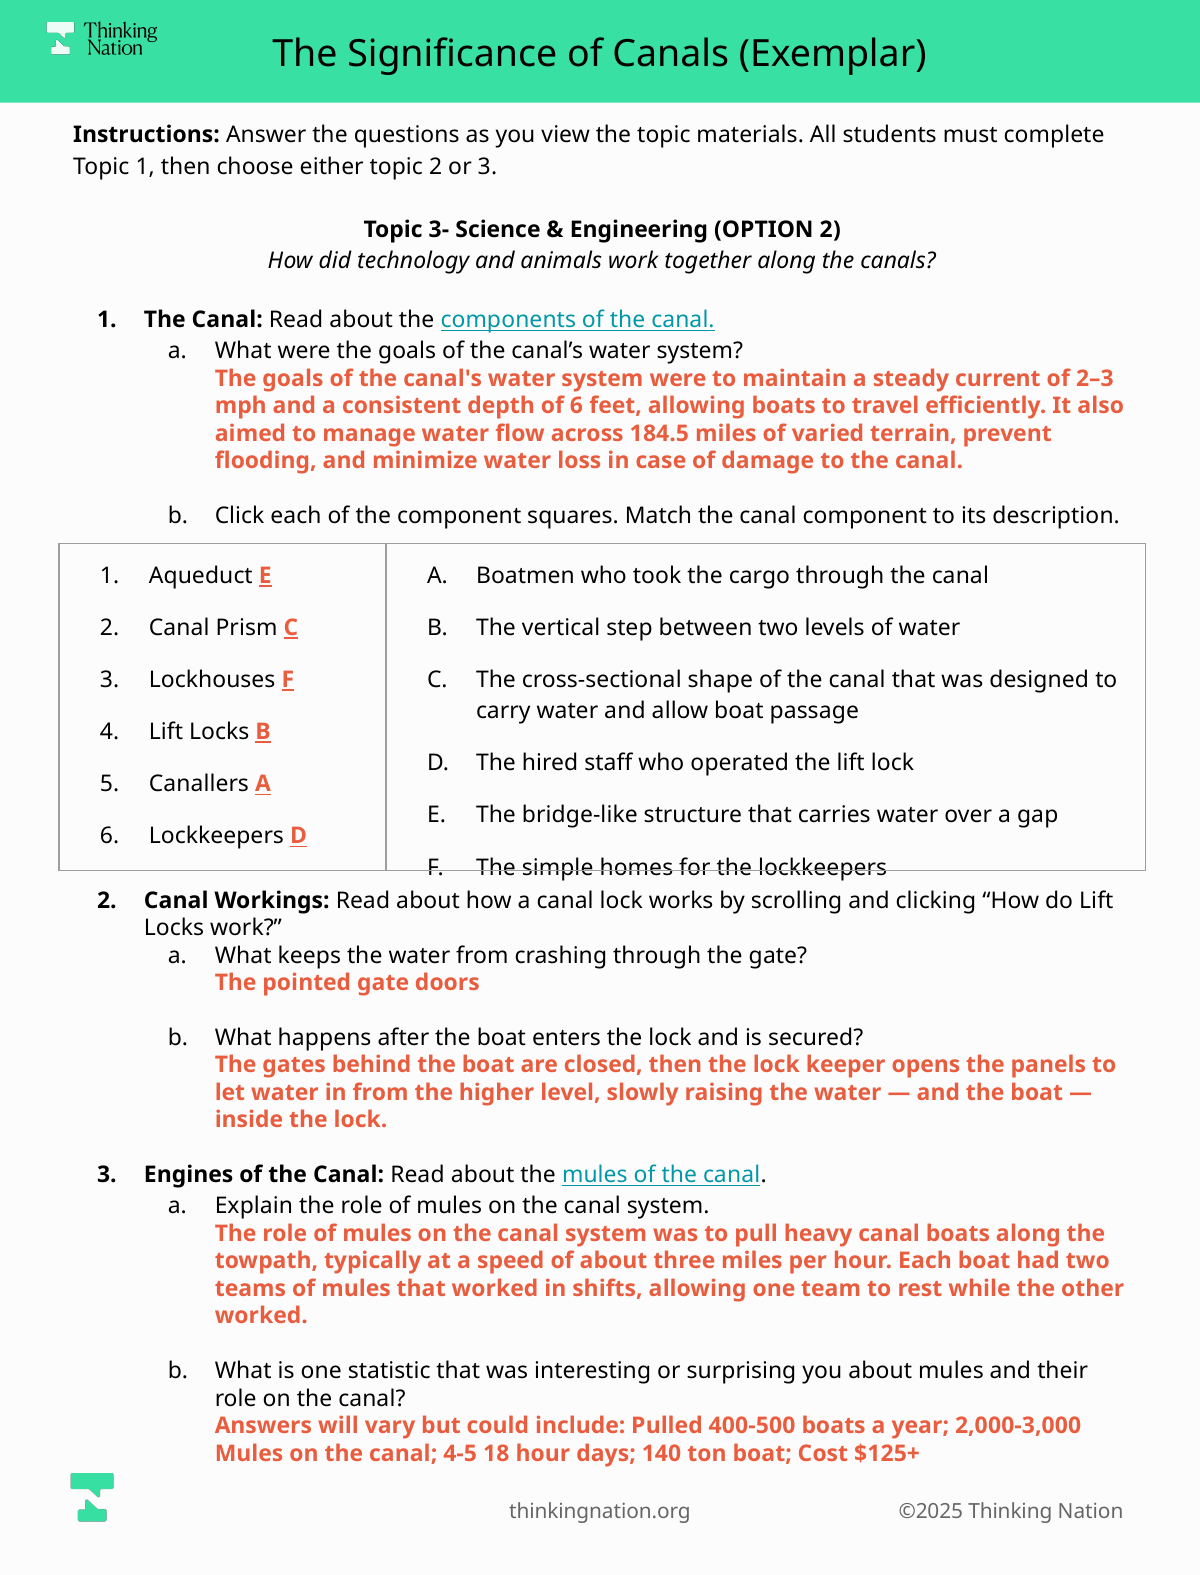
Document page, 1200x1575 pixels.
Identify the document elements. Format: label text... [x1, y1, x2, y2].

text_box Instructions: Answer the questions as you view the topic materials. All students must complete Topic 1, then choose either topic 2 or 3. Topic 3- Science & Engineering (OPTION 2) How did technology and animals work together along the canals? The Canal: Read about the components of the canal. What were the goals of the canal’s water system? The goals of the canal's water system were to maintain a steady current of 2–3 mph and a consistent depth of 6 feet, allowing boats to travel efficiently. It also aimed to manage water flow across 184.5 miles of varied terrain, prevent flooding, and minimize water loss in case of damage to the canal. Click each of the component squares. Match the canal component to its description. Canal Workings: Read about how a canal lock works by scrolling and clicking “How do Lift Locks work?” What keeps the water from crashing through the gate? The pointed gate doors What happens after the boat enters the lock and is secured? The gates behind the boat are closed, then the lock keeper opens the panels to let water in from the higher level, slowly raising the water — and the boat — inside the lock. Engines of the Canal: Read about the mules of the canal. Explain the role of mules on the canal system. The role of mules on the canal system was to pull heavy canal boats along the towpath, typically at a speed of about three miles per hour. Each boat had two teams of mules that worked in shifts, allowing one team to rest while the other worked. What is one statistic that was interesting or surprising you about mules and their role on the canal? Answers will vary but could include: Pulled 400-500 boats a year; 2,000-3,000 Mules on the canal; 4-5 18 hour days; 140 ton boat; Cost $125+ [58, 871, 1146, 1480]
picture [58, 1463, 126, 1531]
text_box The Significance of Canals (Exemplar) [0, 0, 1200, 103]
text_box ©2025 Thinking Nation [854, 1483, 1139, 1532]
text_box thinkingnation.org [457, 1483, 742, 1532]
picture [34, 11, 162, 65]
table_header Boatmen who took the cargo through the canal The vertical step between two levels of water The cross-sectional shape of the canal that was designed to carry water and allow boat passage The hired staff who operated the lift lock The bridge-like structure that carries water over a gap The simple homes for the lockkeepers [387, 544, 1145, 870]
text_box Instructions: Answer the questions as you view the topic materials. All students must complete Topic 1, then choose either topic 2 or 3. Topic 3- Science & Engineering (OPTION 2) How did technology and animals work together along the canals? The Canal: Read about the components of the canal. What were the goals of the canal’s water system? The goals of the canal's water system were to maintain a steady current of 2–3 mph and a consistent depth of 6 feet, allowing boats to travel efficiently. It also aimed to manage water flow across 184.5 miles of varied terrain, prevent flooding, and minimize water loss in case of damage to the canal. Click each of the component squares. Match the canal component to its description. Canal Workings: Read about how a canal lock works by scrolling and clicking “How do Lift Locks work?” What keeps the water from crashing through the gate? The pointed gate doors What happens after the boat enters the lock and is secured? The gates behind the boat are closed, then the lock keeper opens the panels to let water in from the higher level, slowly raising the water — and the boat — inside the lock. Engines of the Canal: Read about the mules of the canal. Explain the role of mules on the canal system. The role of mules on the canal system was to pull heavy canal boats along the towpath, typically at a speed of about three miles per hour. Each boat had two teams of mules that worked in shifts, allowing one team to rest while the other worked. What is one statistic that was interesting or surprising you about mules and their role on the canal? Answers will vary but could include: Pulled 400-500 boats a year; 2,000-3,000 Mules on the canal; 4-5 18 hour days; 140 ton boat; Cost $125+ [58, 101, 1146, 543]
table_header Aqueduct E Canal Prism C Lockhouses F Lift Locks B Canallers A Lockkeepers D [60, 544, 385, 870]
